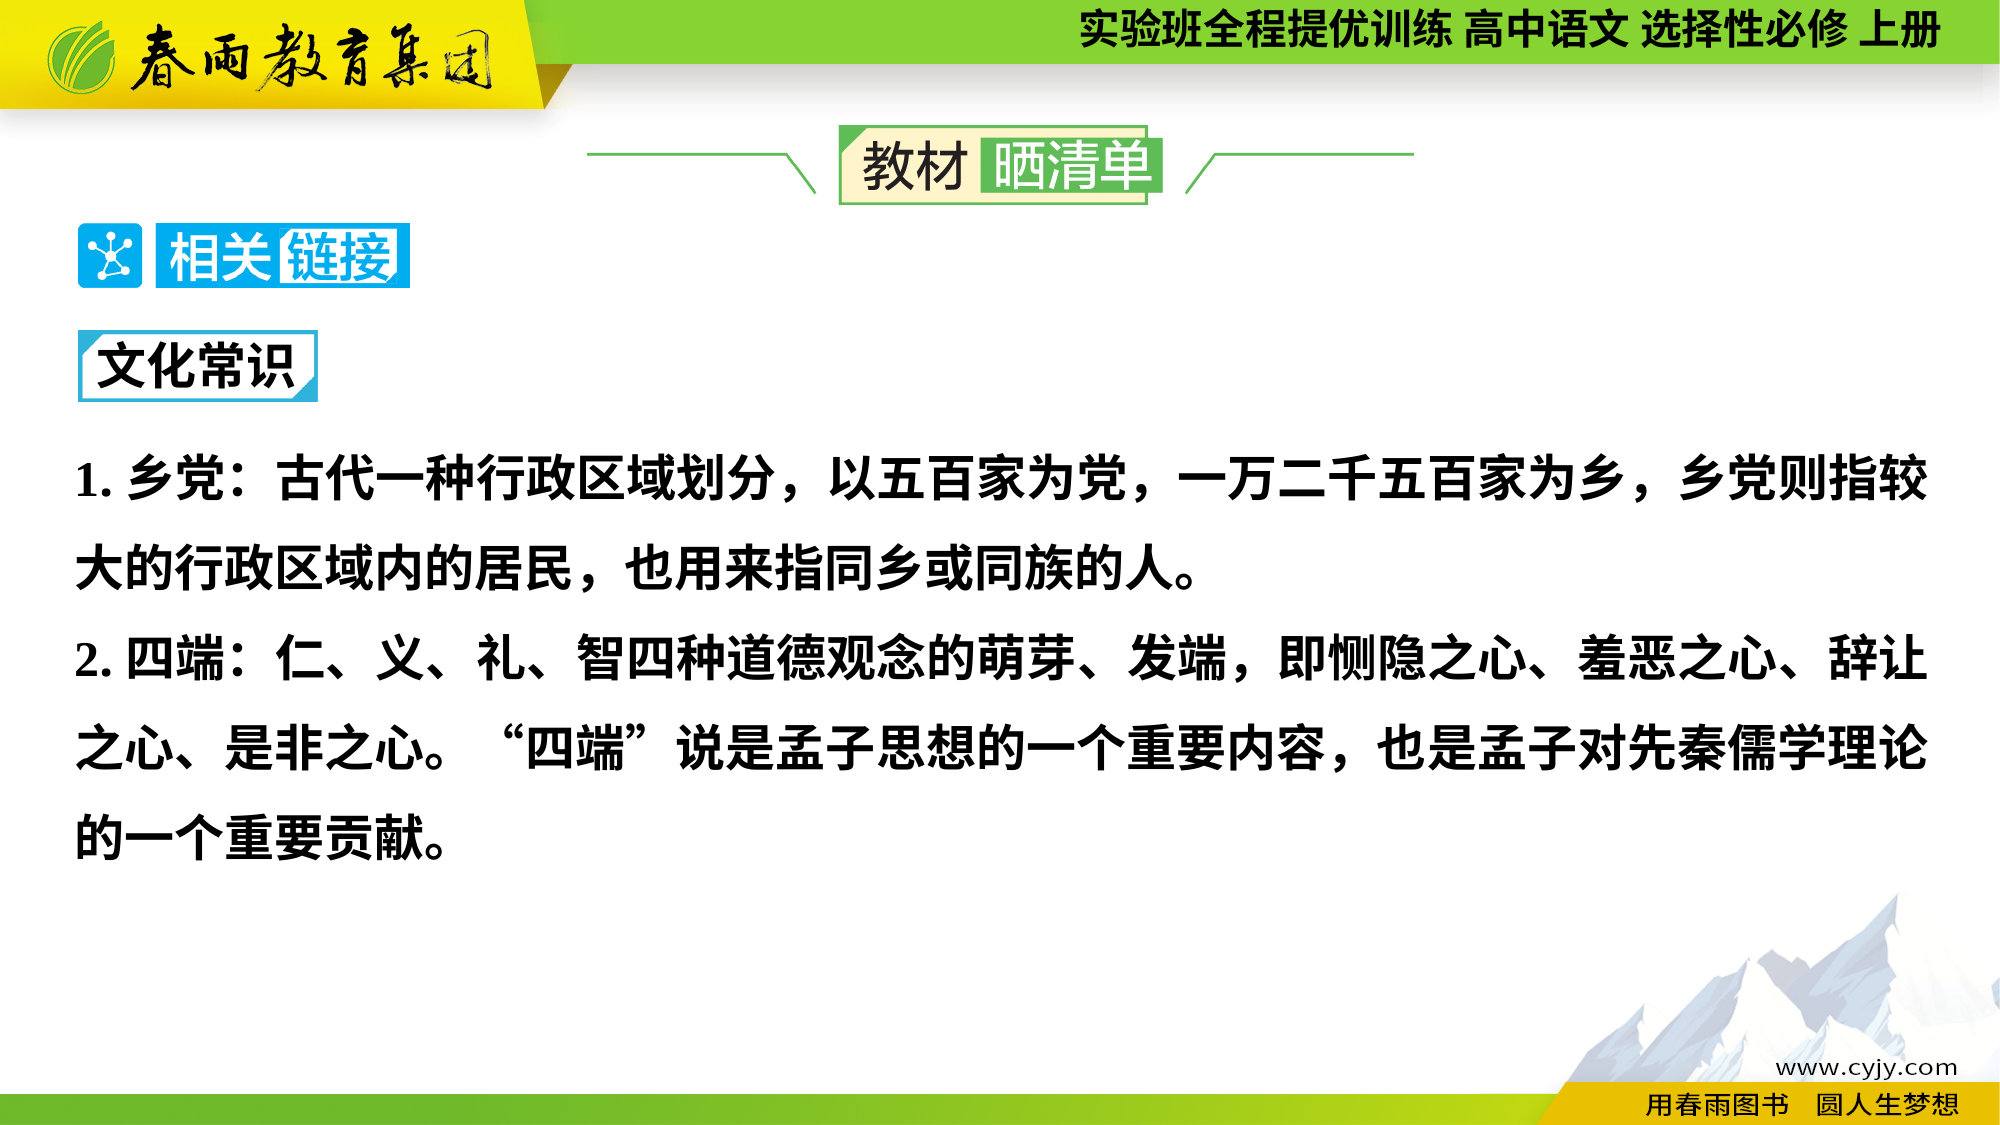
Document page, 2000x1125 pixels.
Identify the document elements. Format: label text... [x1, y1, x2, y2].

picture [0, 0, 2000, 1125]
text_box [78, 326, 319, 404]
list 1.乡党：古代一种行政区域划分，以五百家为党，一万二千五百家为乡，乡党则指较大的行政区域内的居民，也用来指同乡或同族的人。 2.四端：仁、义、礼、智四种道德观念的萌芽、发端，即恻隐之心、羞恶之心、辞让之心、是非之心。“四端”说是孟子思想的一个重要内容，也是孟子对先秦儒学理论的一个重要贡献。 [59, 408, 1944, 867]
